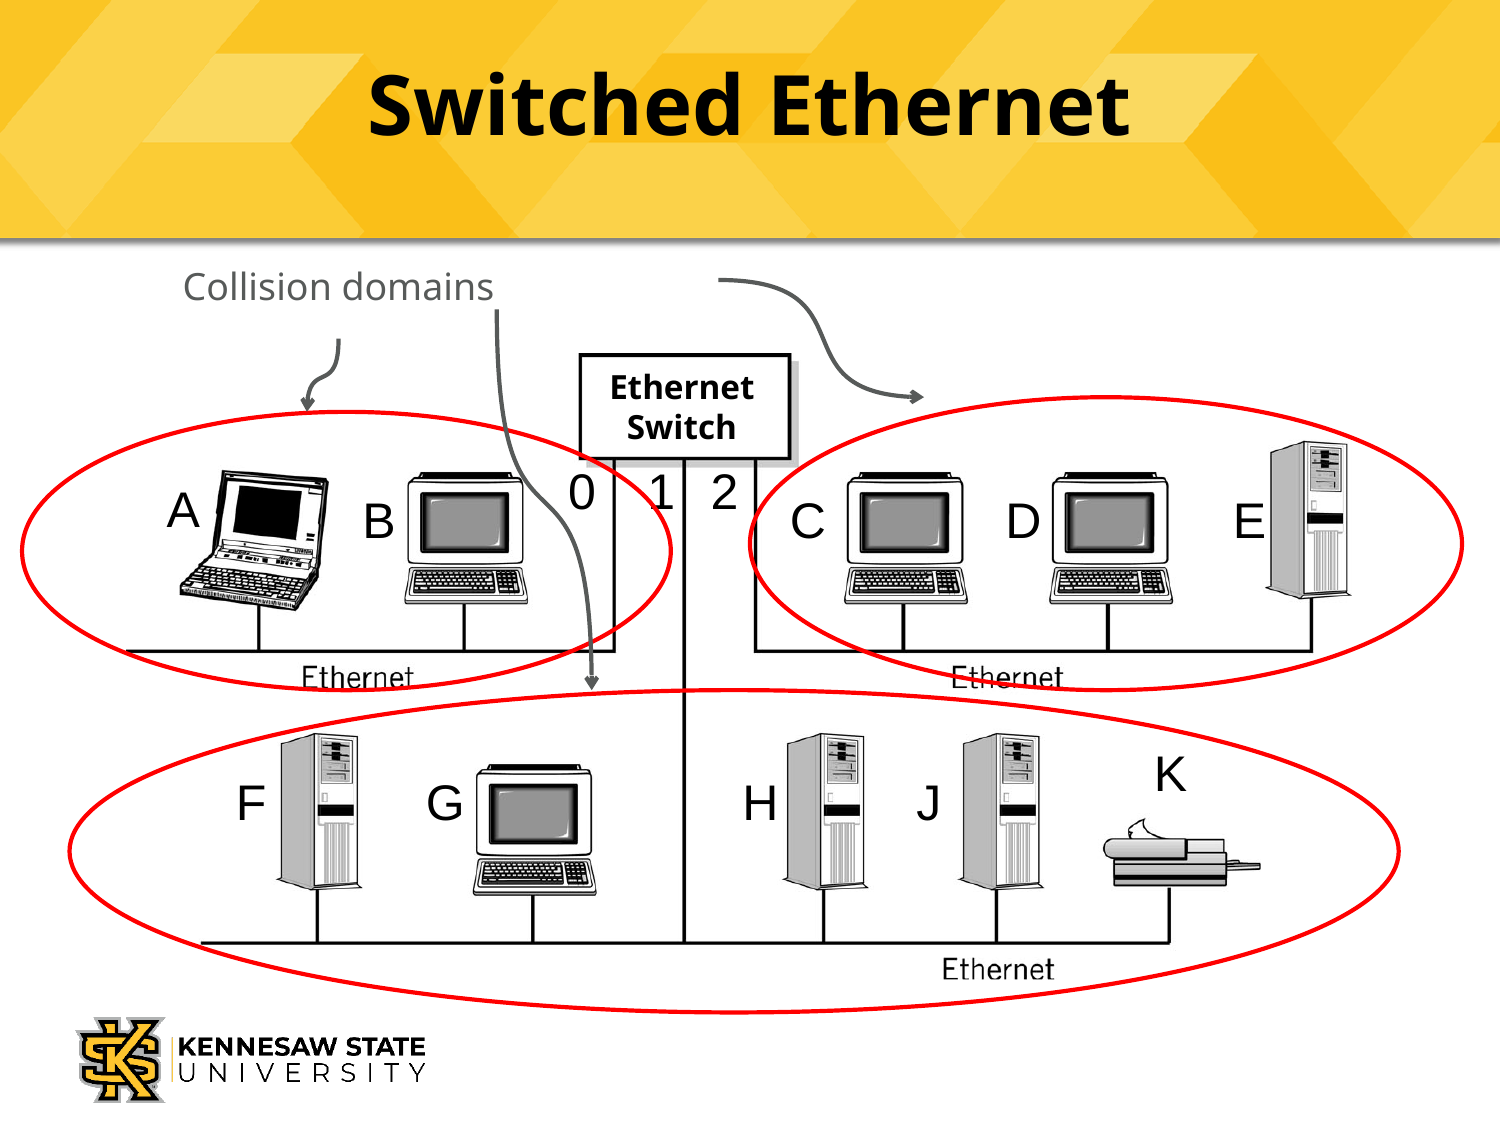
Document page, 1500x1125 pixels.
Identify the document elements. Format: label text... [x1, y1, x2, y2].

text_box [285, 359, 360, 392]
text_box [19, 449, 120, 653]
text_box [353, 451, 735, 548]
text_box Collision domains [164, 253, 750, 317]
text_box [125, 352, 1352, 980]
picture [75, 1017, 425, 1103]
text_box [67, 787, 120, 916]
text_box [718, 279, 925, 398]
text_box [1357, 437, 1465, 650]
title Switched Ethernet [75, 45, 1425, 233]
text_box [1357, 792, 1401, 910]
picture [0, 0, 1500, 251]
text_box [368, 988, 1100, 1015]
